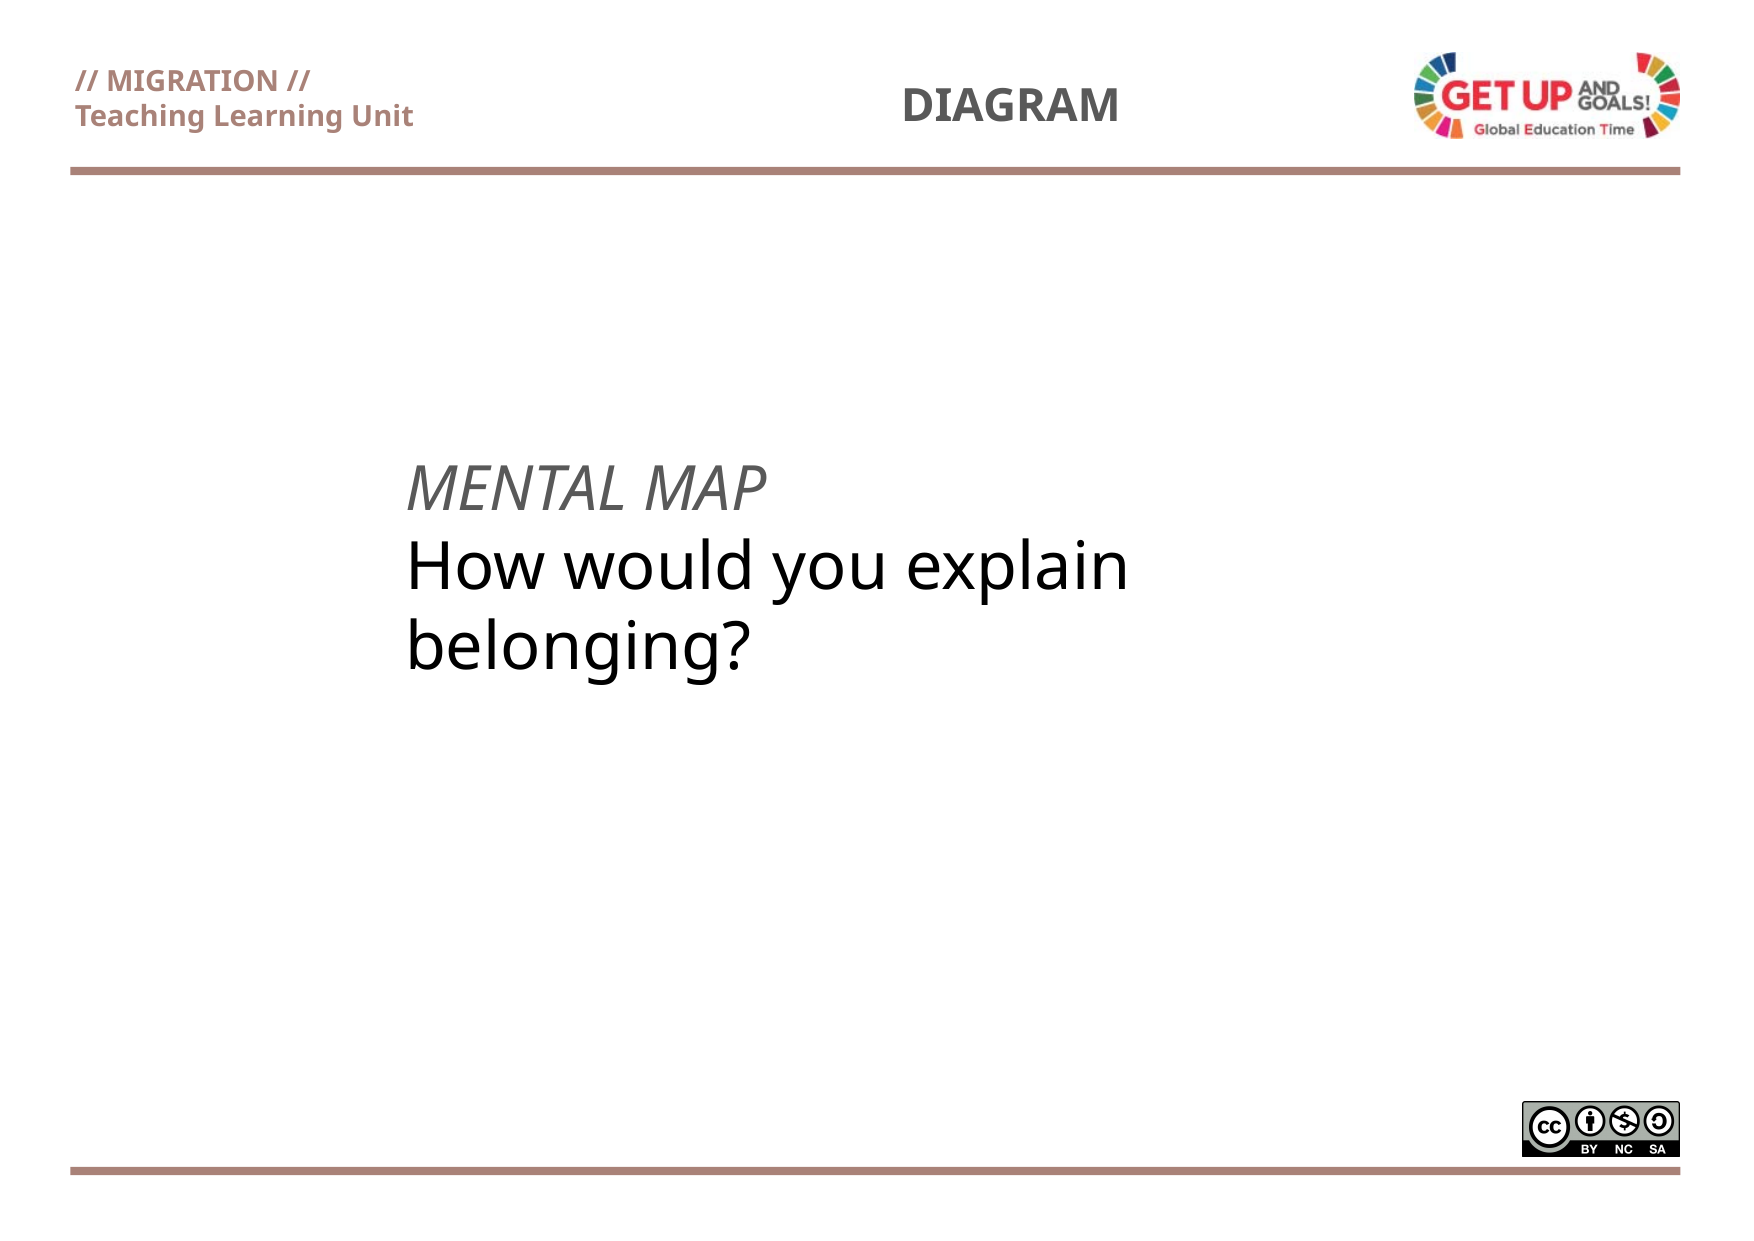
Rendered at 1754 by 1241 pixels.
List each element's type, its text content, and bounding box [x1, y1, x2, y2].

text_box // MIGRATION // Teaching Learning Unit [59, 47, 773, 154]
text_box [70, 1166, 1681, 1176]
text_box [70, 166, 1681, 176]
picture [1414, 52, 1680, 139]
text_box MENTAL MAP How would you explain belonging? [390, 433, 1220, 706]
text_box DIAGRAM [885, 60, 1193, 147]
picture [1522, 1101, 1680, 1158]
